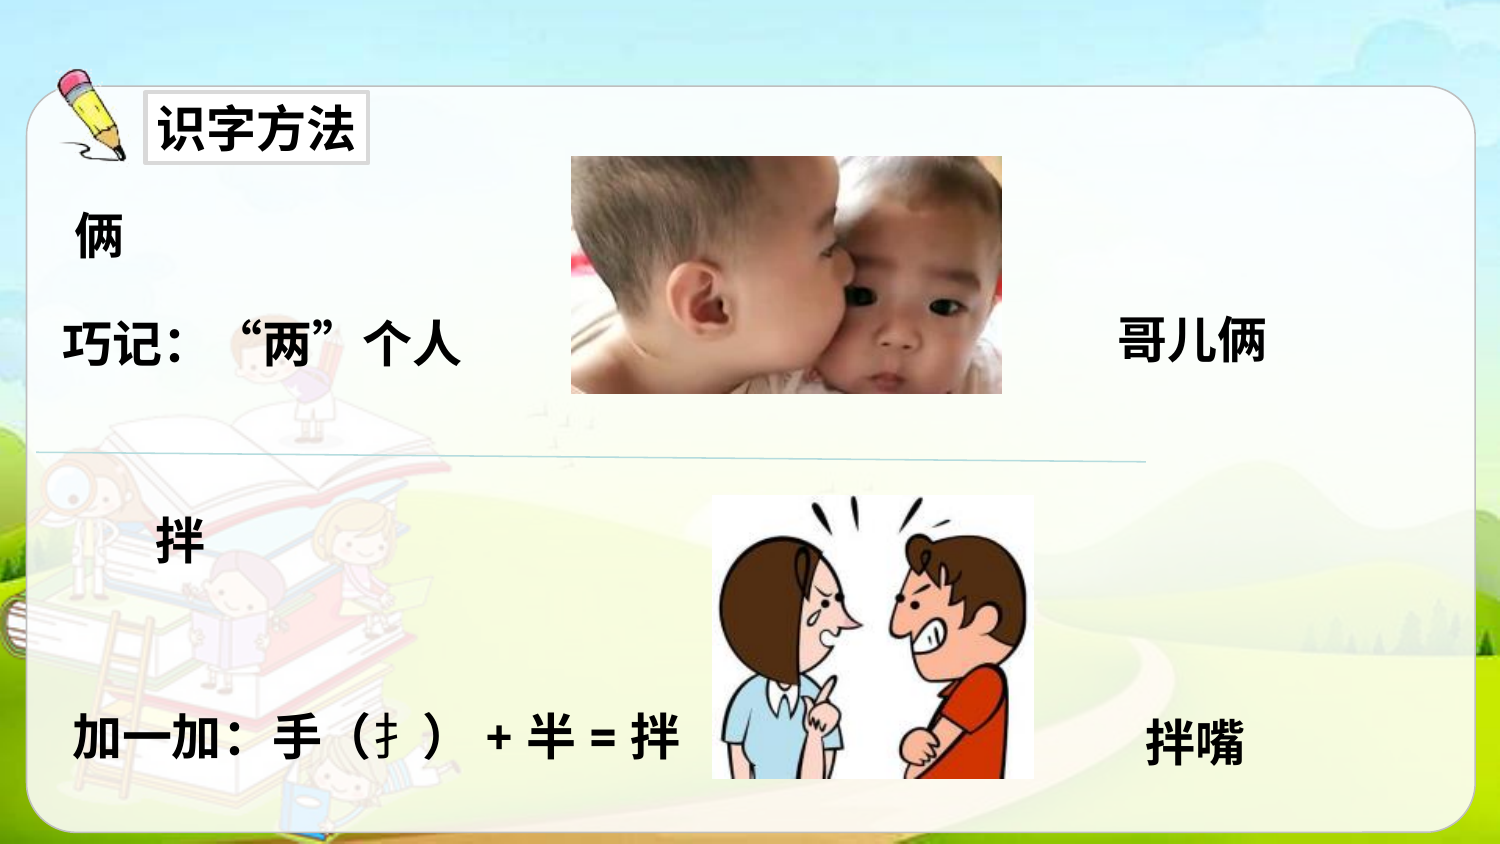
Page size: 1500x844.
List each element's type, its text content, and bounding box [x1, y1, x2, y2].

text_box 巧记：“两”个人 [51, 307, 565, 379]
picture [0, 0, 1500, 844]
text_box 拌 [144, 503, 372, 575]
text_box 识字方法 [155, 90, 370, 165]
text_box 加一加：手（扌）+半=拌 [60, 699, 694, 771]
text_box 俩 [63, 198, 291, 270]
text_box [35, 451, 1147, 463]
text_box 哥儿俩 [1106, 302, 1332, 374]
text_box 拌嘴 [1134, 705, 1294, 777]
